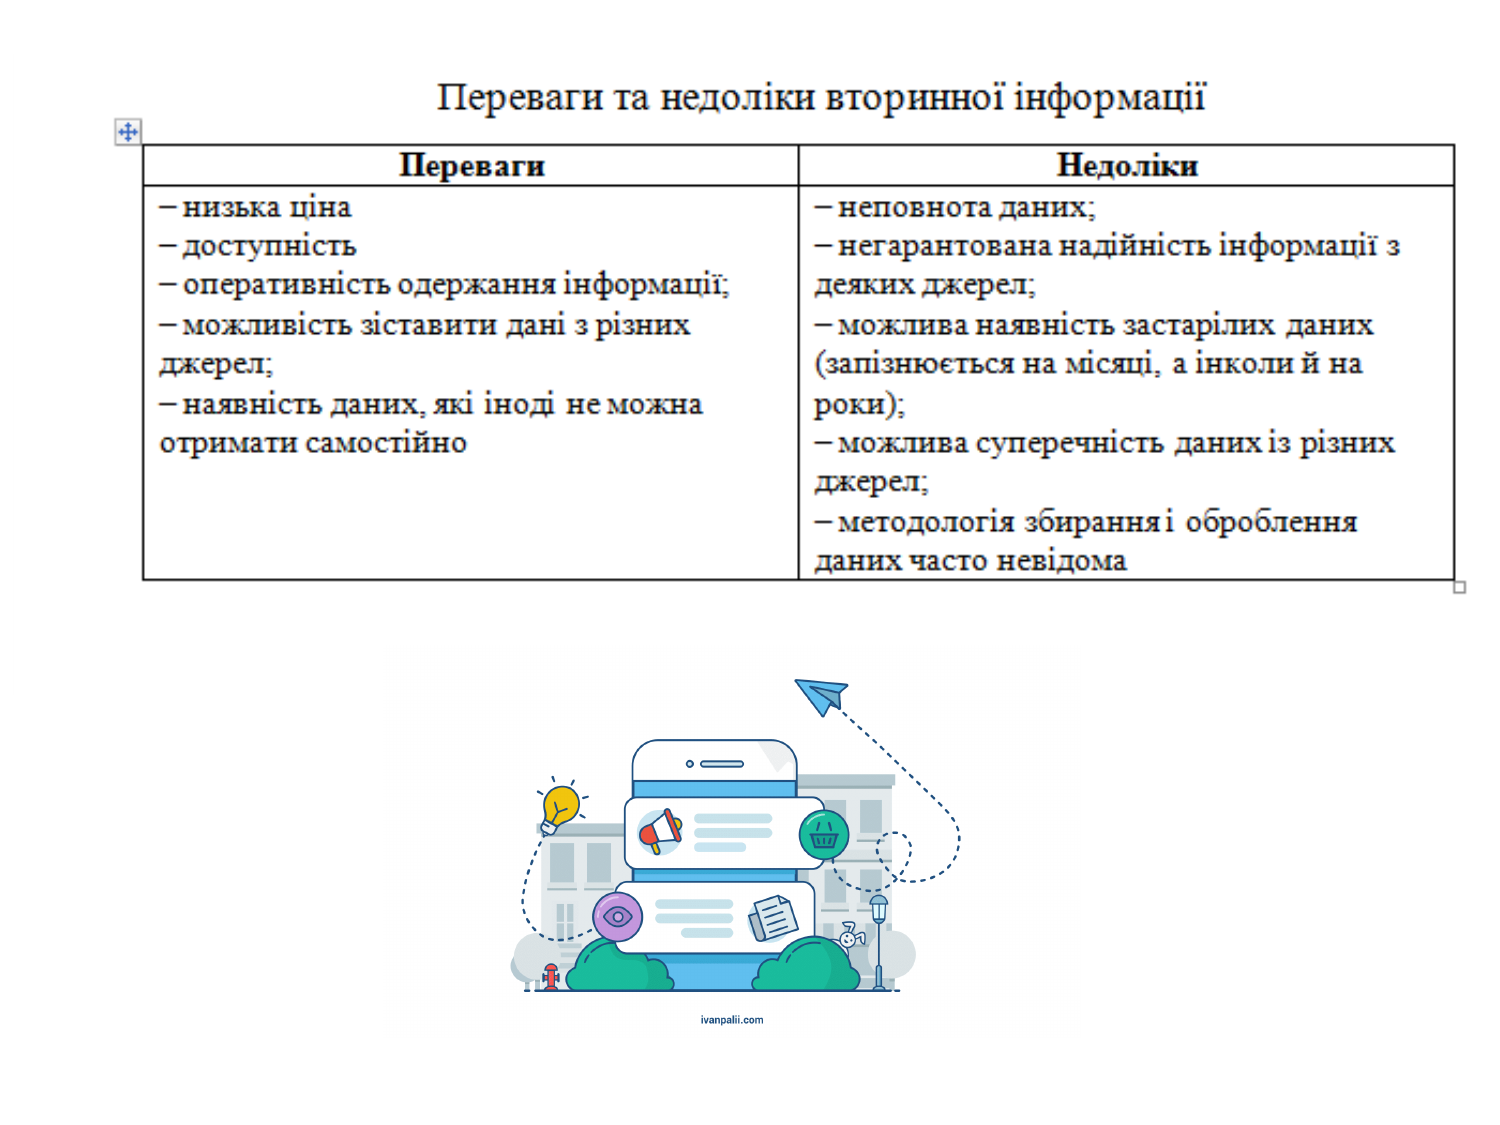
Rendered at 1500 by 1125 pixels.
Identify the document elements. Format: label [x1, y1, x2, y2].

picture [12, 54, 1488, 1038]
